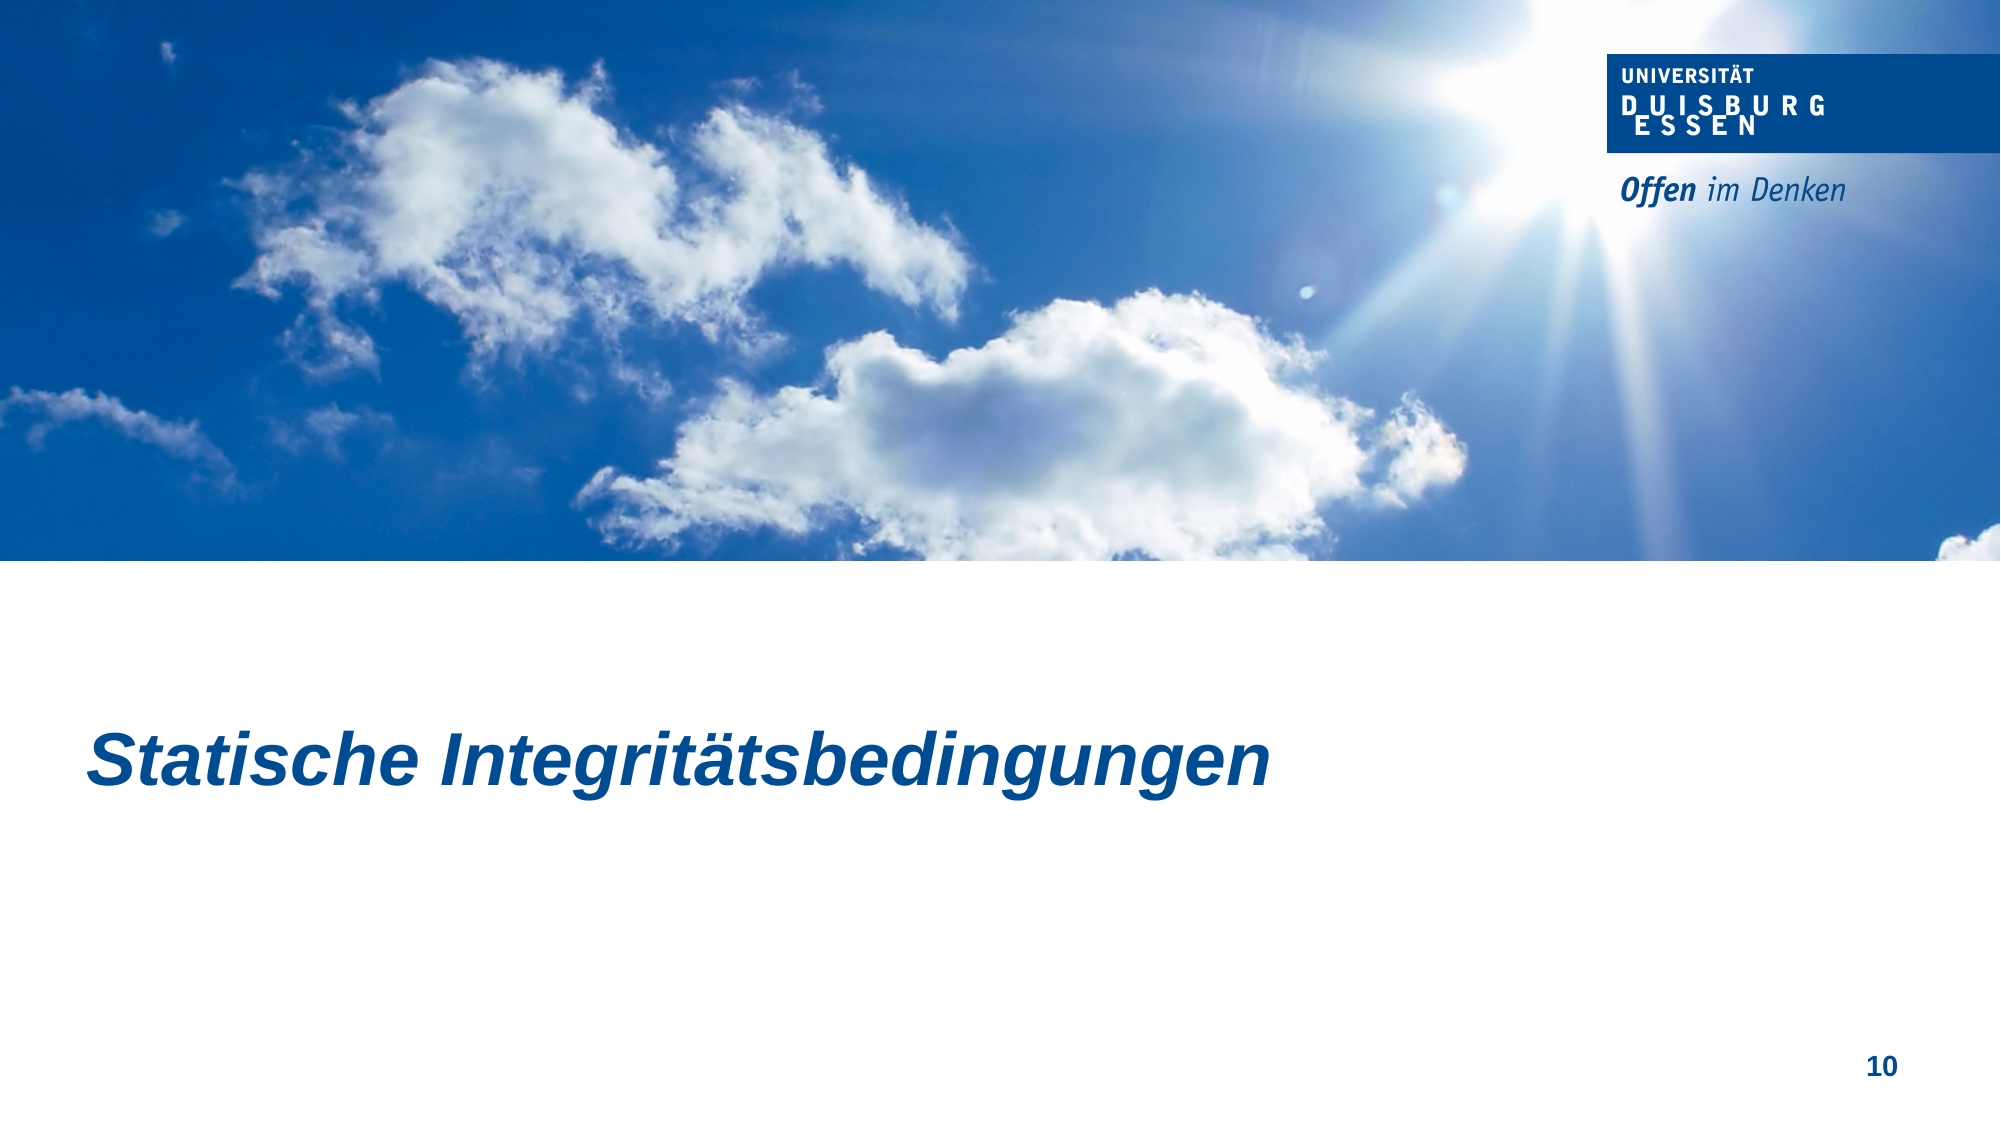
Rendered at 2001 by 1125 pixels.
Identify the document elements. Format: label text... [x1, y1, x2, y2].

list Statische Integritätsbedingungen [86, 710, 1276, 789]
picture [0, 0, 2000, 561]
slide_number 10 [1677, 1039, 1914, 1081]
